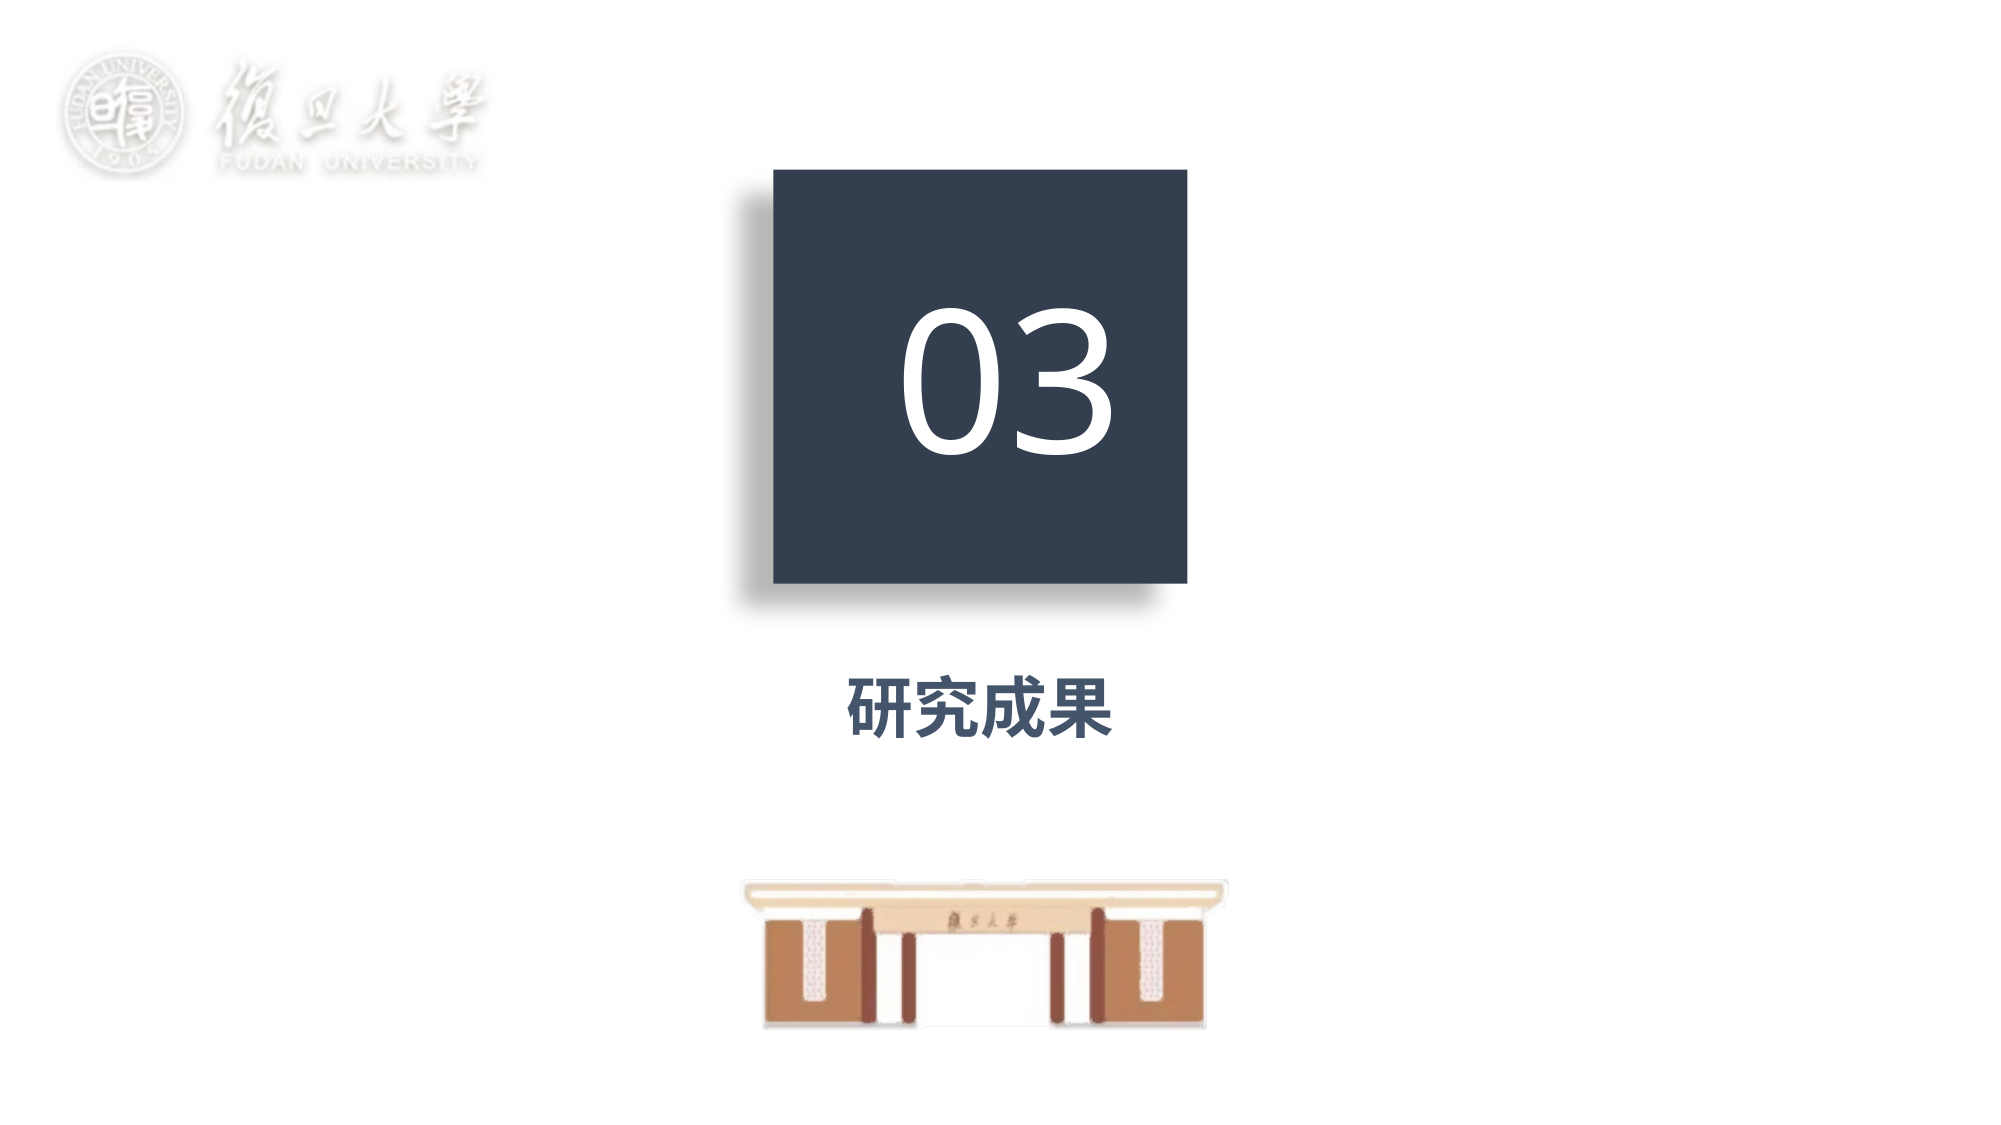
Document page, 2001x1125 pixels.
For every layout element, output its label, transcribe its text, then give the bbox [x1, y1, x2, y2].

picture [32, 39, 521, 205]
text_box [772, 169, 1188, 585]
text_box 研究成果 [773, 658, 1188, 753]
text_box 03 [879, 245, 1188, 501]
picture [725, 859, 1236, 1052]
